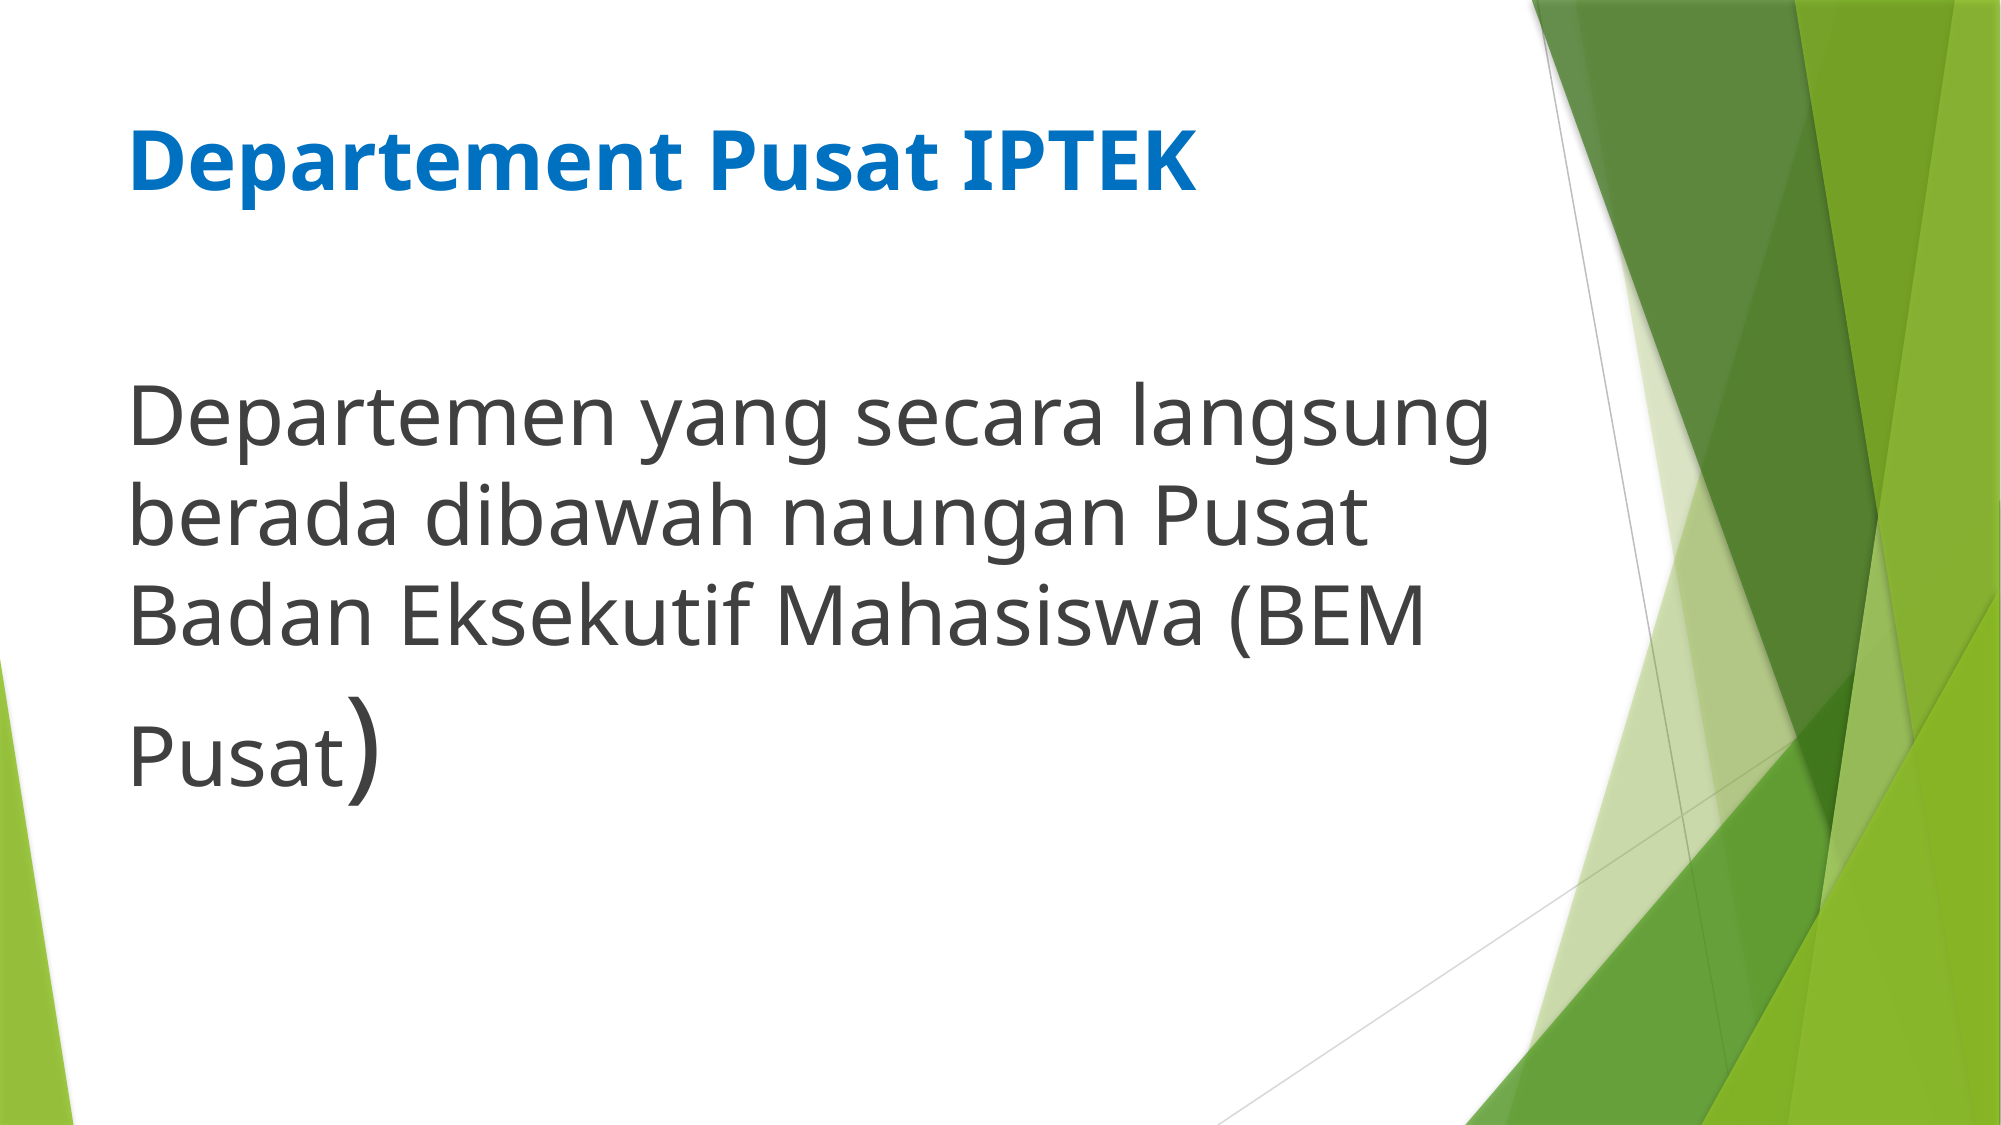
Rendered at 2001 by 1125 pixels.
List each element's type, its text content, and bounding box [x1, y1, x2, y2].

title Departement Pusat IPTEK [111, 99, 1522, 317]
list Departemen yang secara langsung berada dibawah naungan Pusat Badan Eksekutif Mahasiswa (BEM Pusat) [111, 354, 1522, 992]
